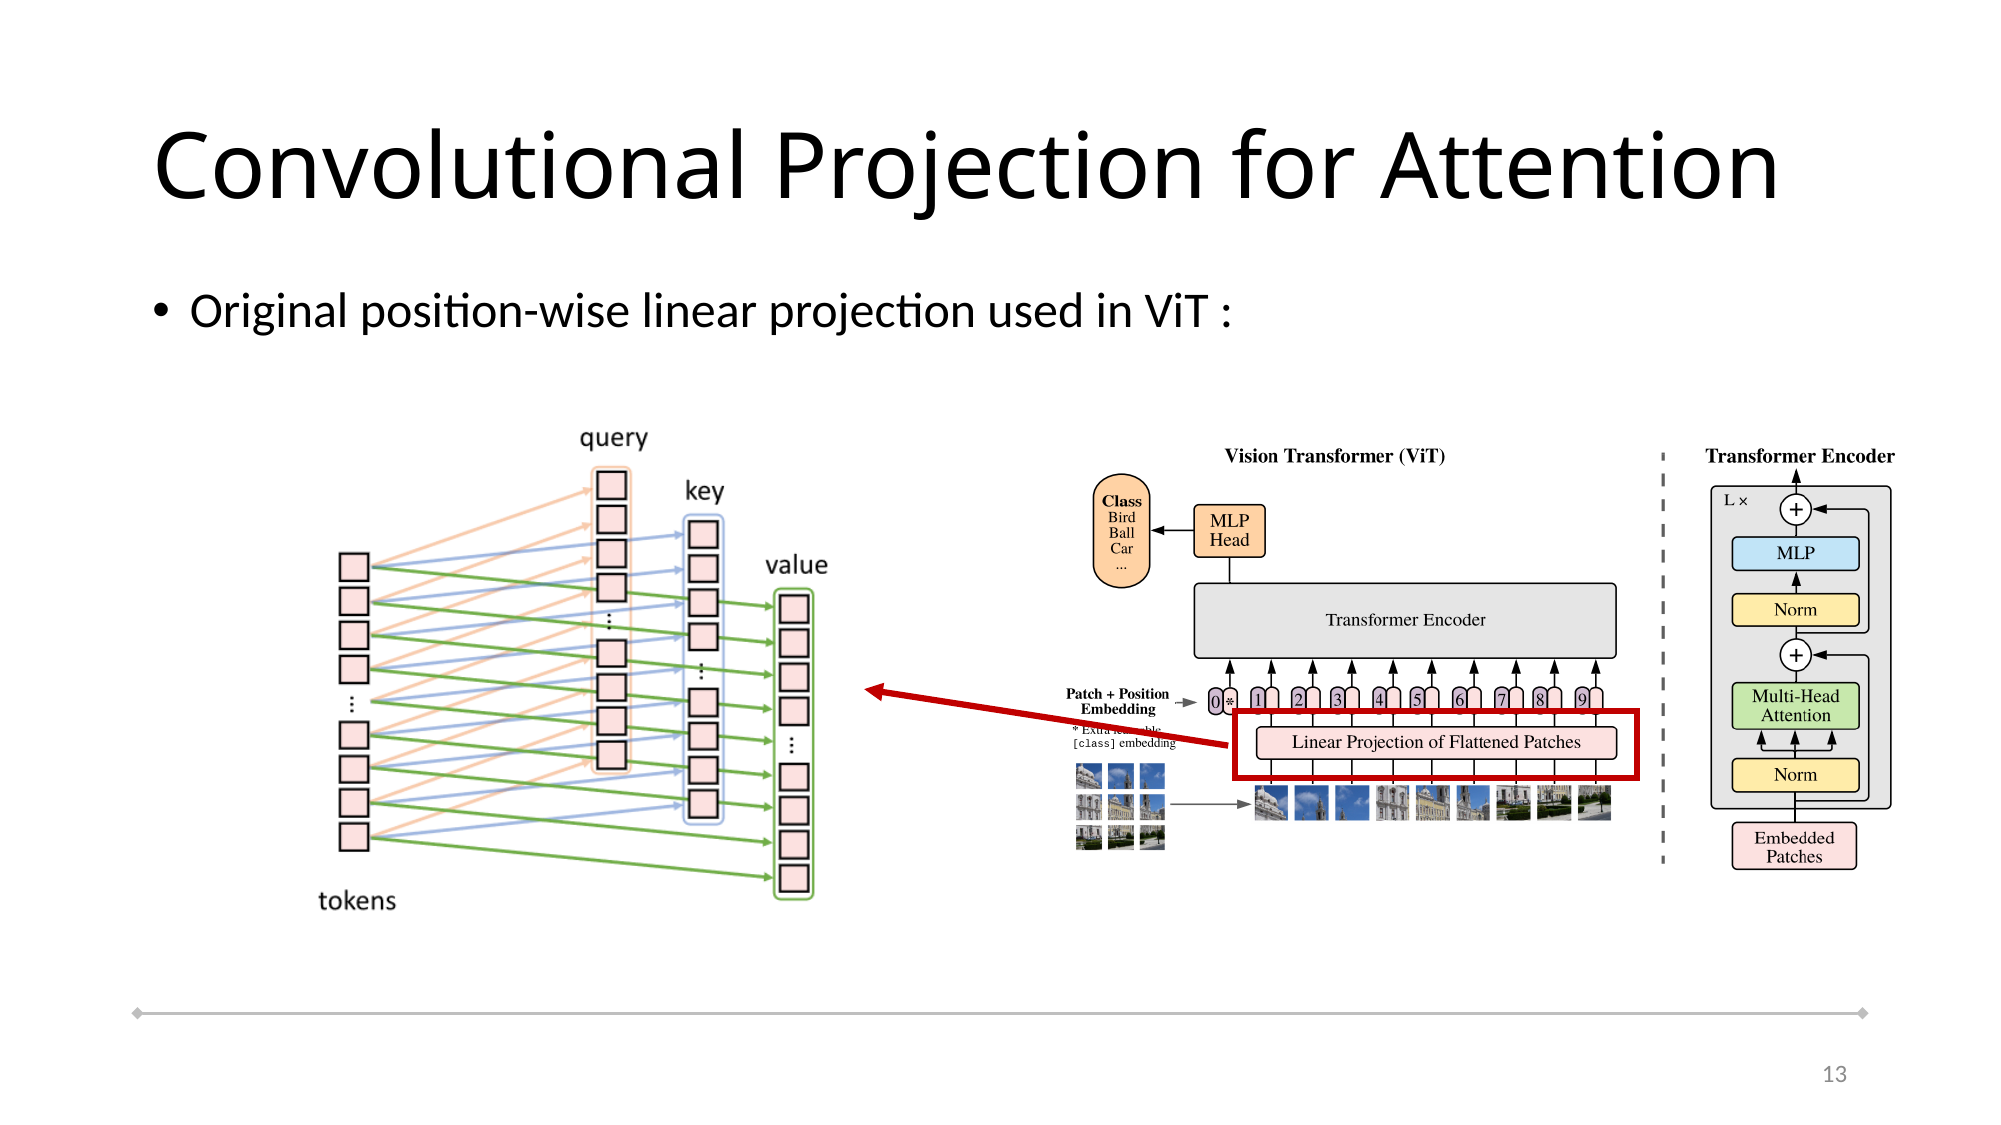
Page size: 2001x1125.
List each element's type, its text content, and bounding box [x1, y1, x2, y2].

slide_number 13 [1412, 1042, 1863, 1103]
list Original position-wise linear projection used in ViT : [137, 277, 1863, 1012]
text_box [864, 689, 1229, 746]
picture [1014, 390, 1906, 902]
title Convolutional Projection for Attention [137, 59, 1863, 277]
picture [287, 391, 865, 934]
